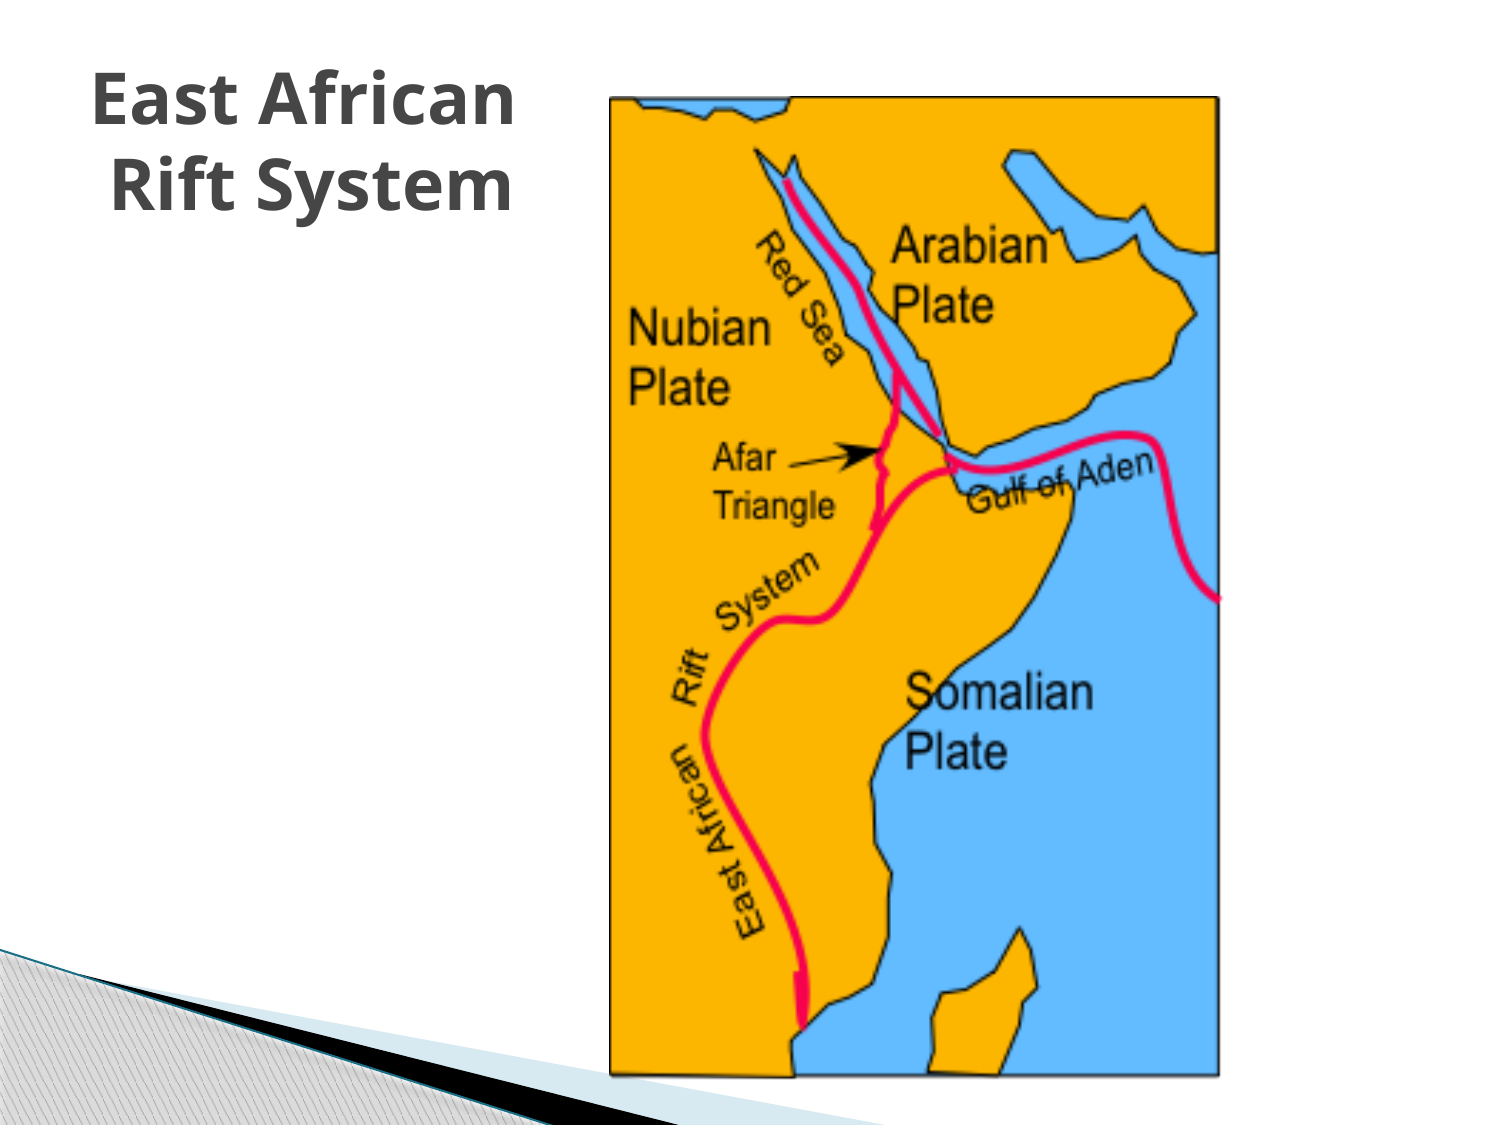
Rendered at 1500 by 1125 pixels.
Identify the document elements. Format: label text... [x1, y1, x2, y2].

title East African Rift System [75, 45, 1425, 233]
picture [609, 96, 1227, 1083]
